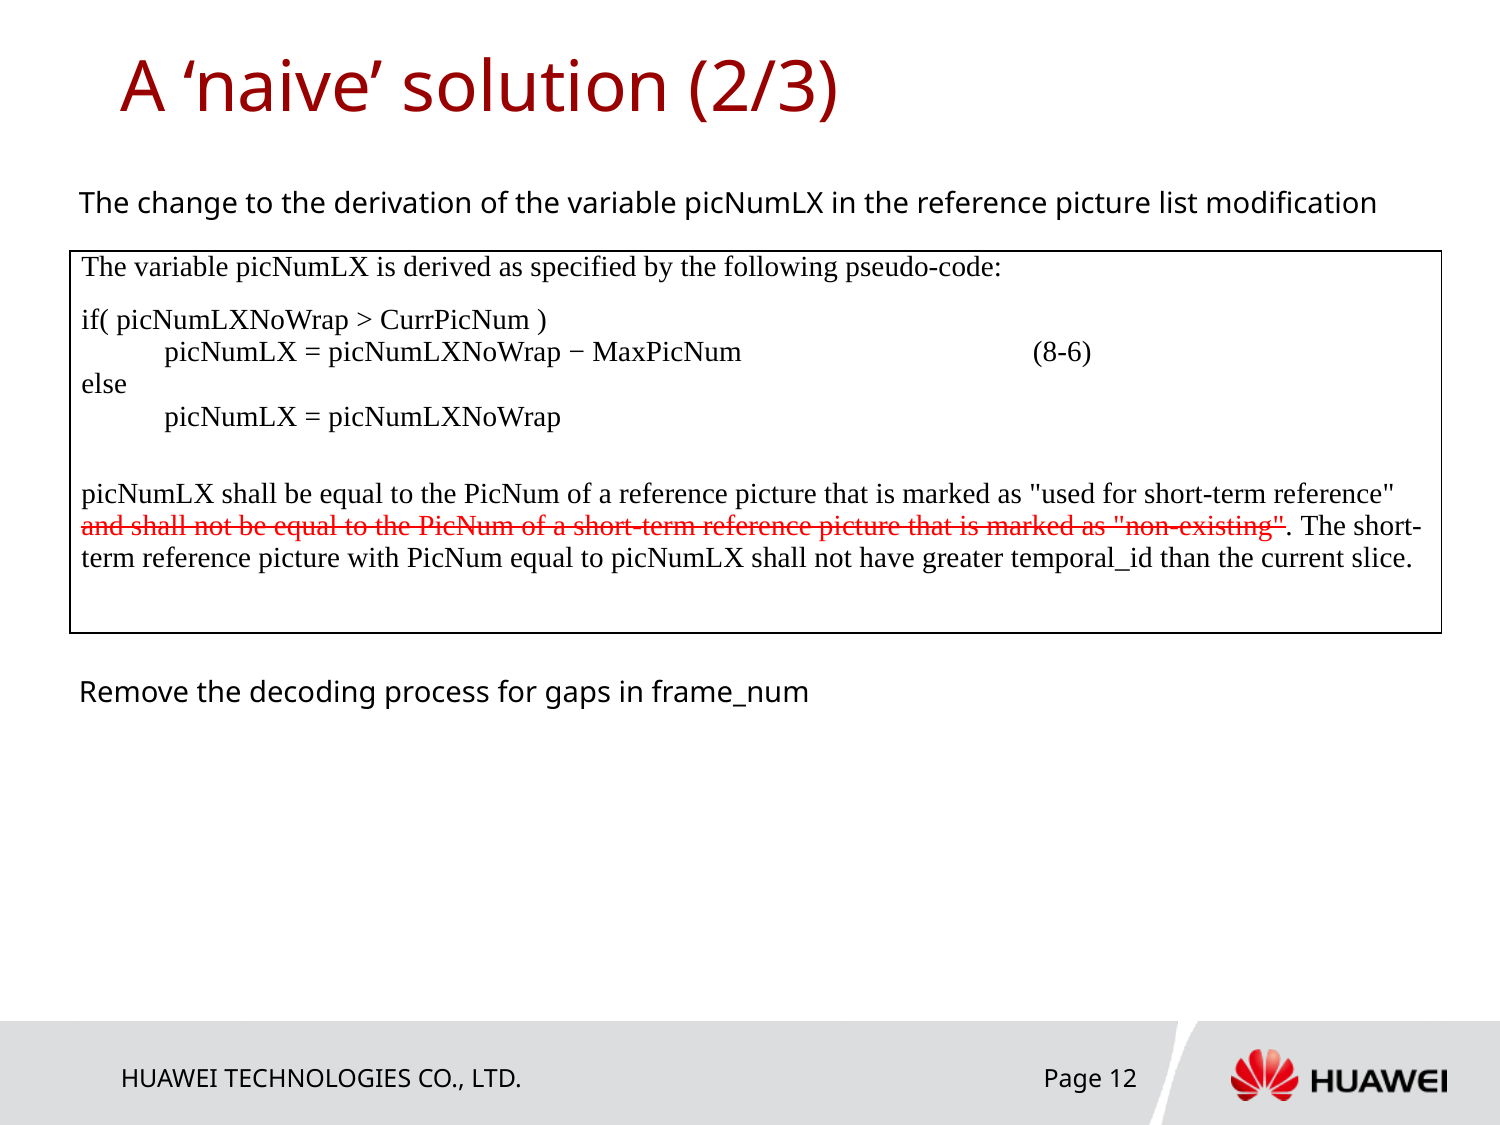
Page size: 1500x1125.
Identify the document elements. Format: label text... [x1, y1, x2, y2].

list The change to the derivation of the variable picNumLX in the reference picture list modification Remove the decoding process for gaps in frame_num [0, 163, 1442, 1020]
title A ‘naive’ solution (2/3) [106, 11, 1378, 155]
picture [0, 1021, 1500, 1125]
slide_number Page 12 [1043, 1064, 1388, 1125]
table_header The variable picNumLX is derived as specified by the following pseudo-code: if( picNumLXNoWrap > CurrPicNum ) picNumLX = picNumLXNoWrap − MaxPicNum (8‑6) else picNumLX = picNumLXNoWrap picNumLX shall be equal to the PicNum of a reference picture that is marked as "used for short-term reference" and shall not be equal to the PicNum of a short-term reference picture that is marked as "non-existing". The short-term reference picture with PicNum equal to picNumLX shall not have greater temporal_id than the current slice. [71, 252, 1441, 632]
